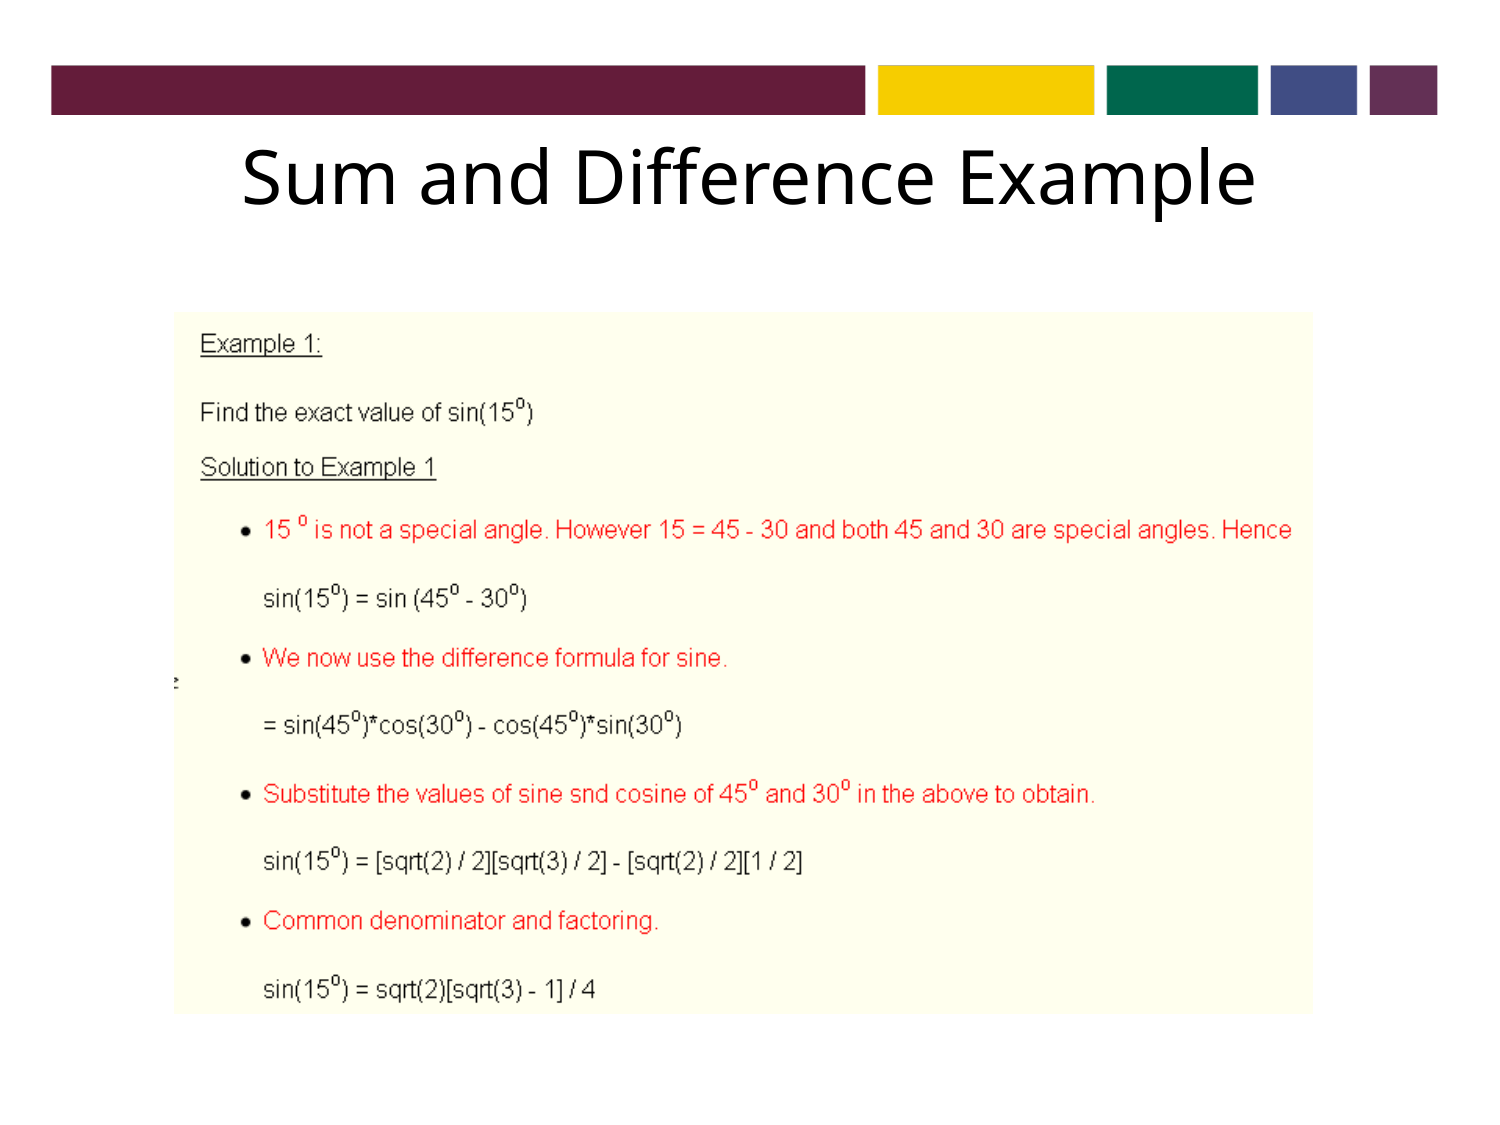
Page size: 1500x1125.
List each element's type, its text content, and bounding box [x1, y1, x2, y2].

picture [37, 49, 1438, 116]
title Sum and Difference Example [75, 123, 1425, 238]
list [174, 312, 1313, 1015]
